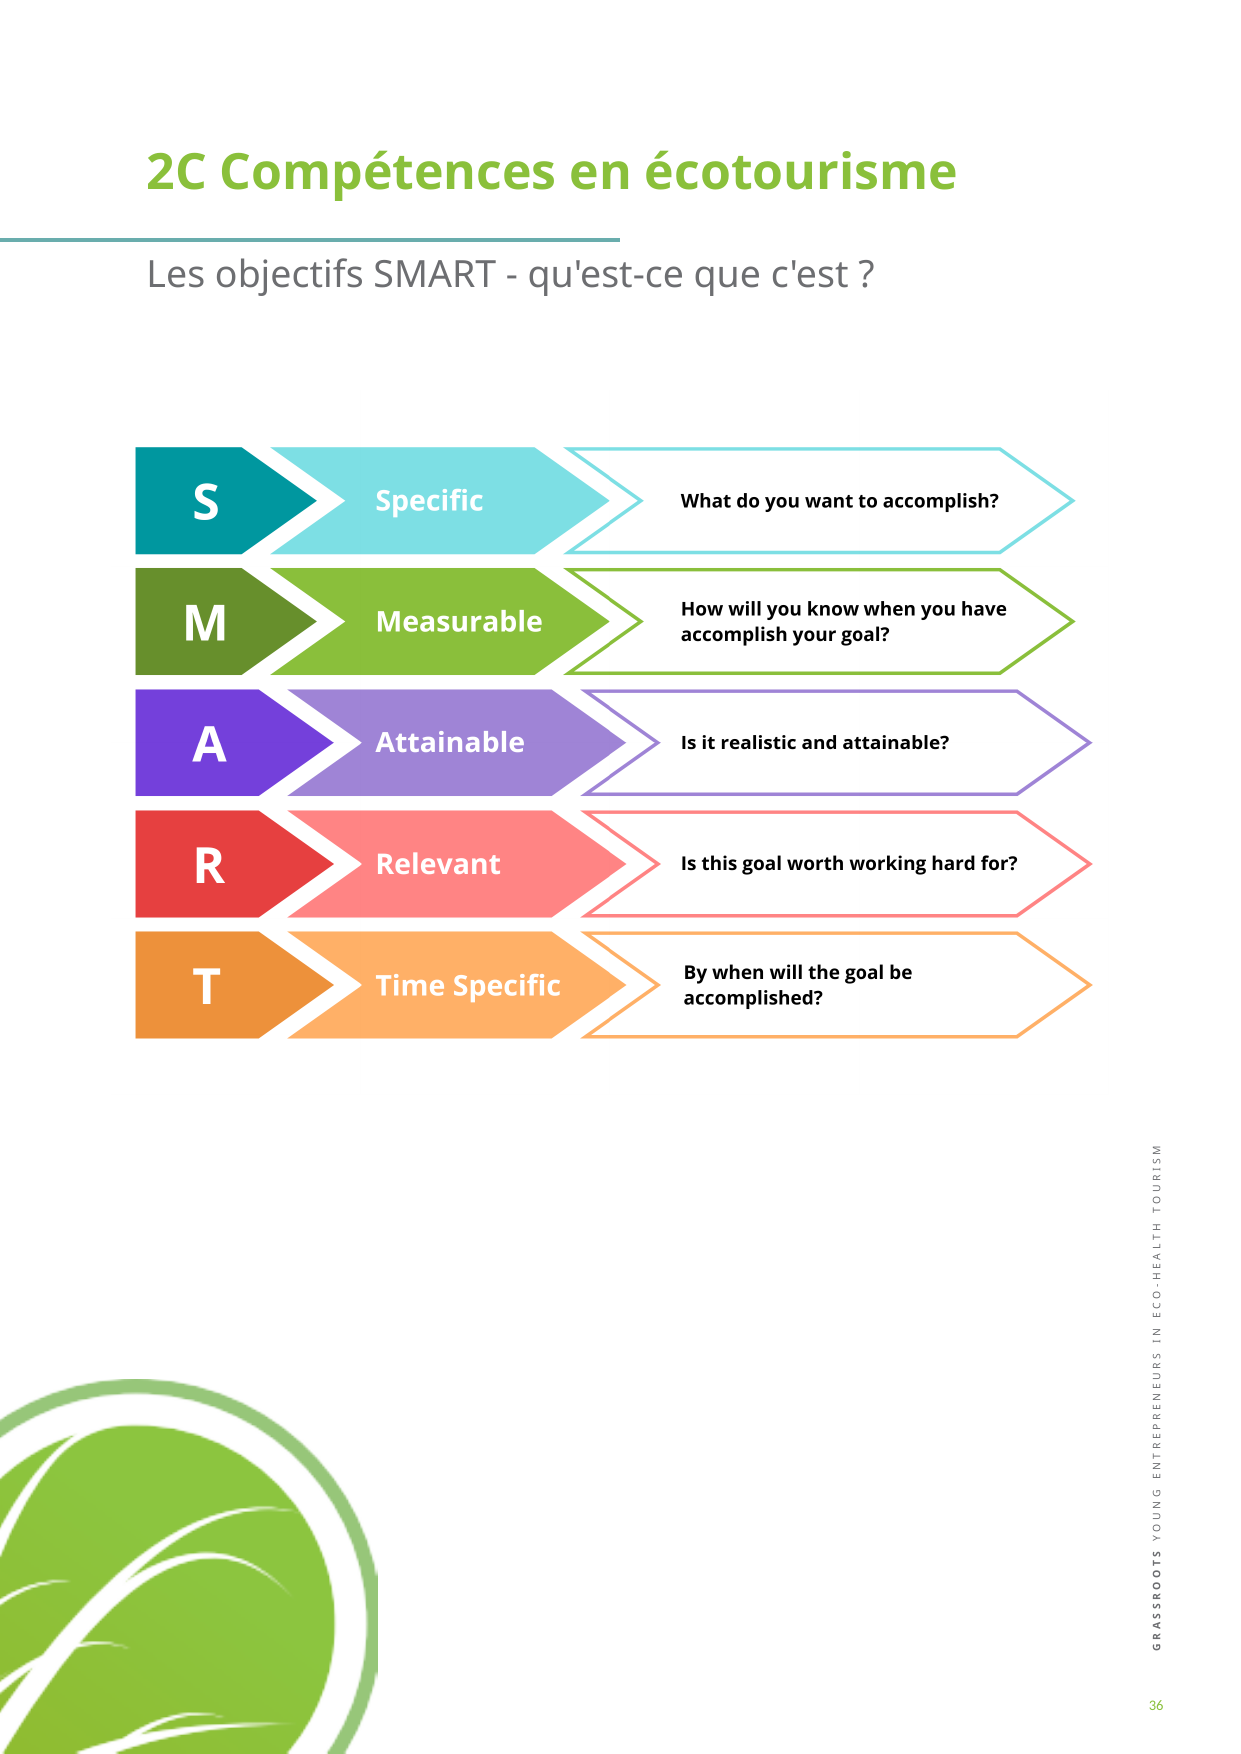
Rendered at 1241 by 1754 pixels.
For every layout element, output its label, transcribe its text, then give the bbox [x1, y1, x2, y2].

list Les objectifs SMART - qu'est-ce que c'est ? [131, 242, 1109, 371]
picture [111, 390, 1109, 1095]
slide_number 36 [1125, 1666, 1187, 1743]
text_box 2C Compétences en écotourisme [131, 132, 1109, 242]
